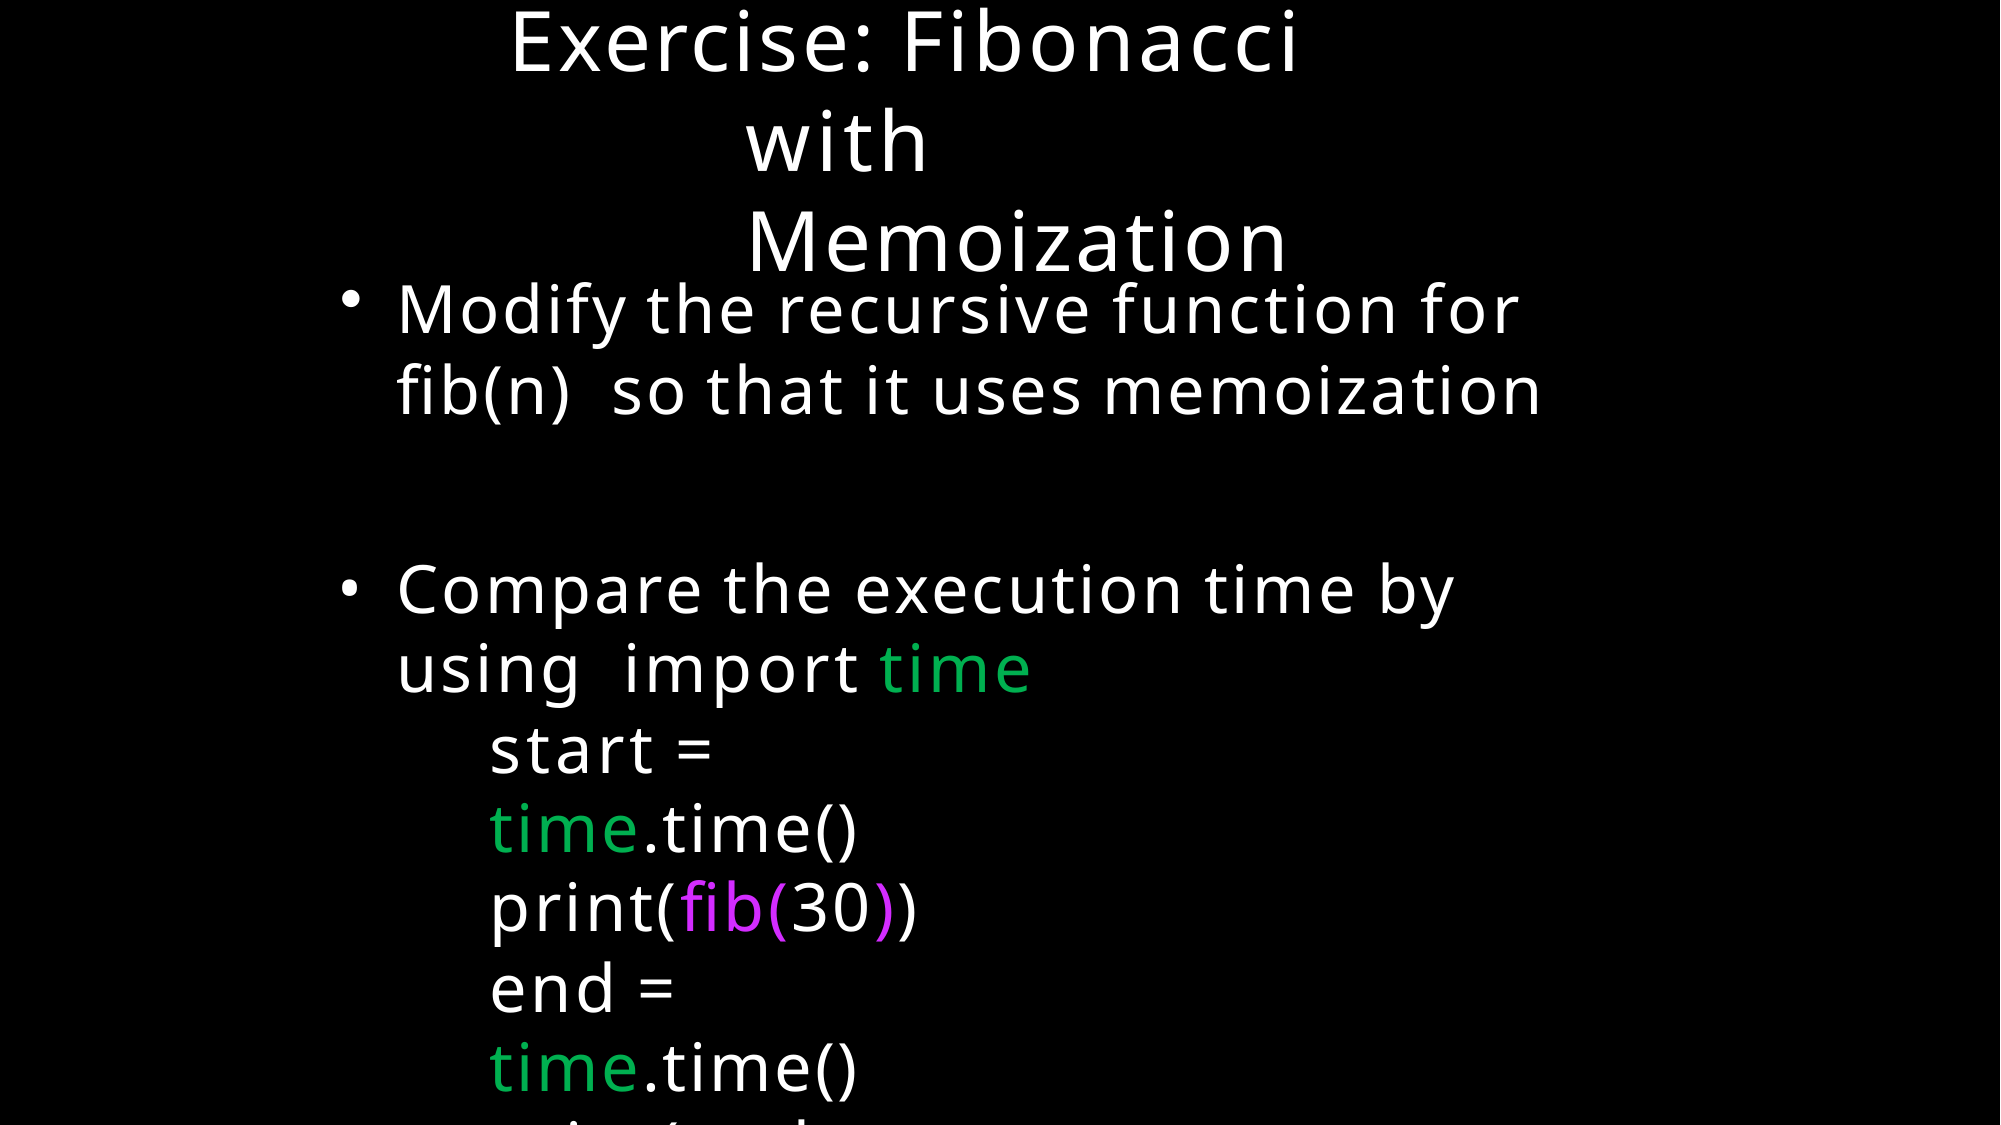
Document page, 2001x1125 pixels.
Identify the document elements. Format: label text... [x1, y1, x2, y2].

title Exercise: Fibonacci with Memoization [507, 0, 1493, 265]
text_box Modify the recursive function for fib(n) so that it uses memoization Compare the execution time by using import time start = time.time() print(fib(30)) end = time.time() print(end - start) [337, 265, 1629, 1125]
